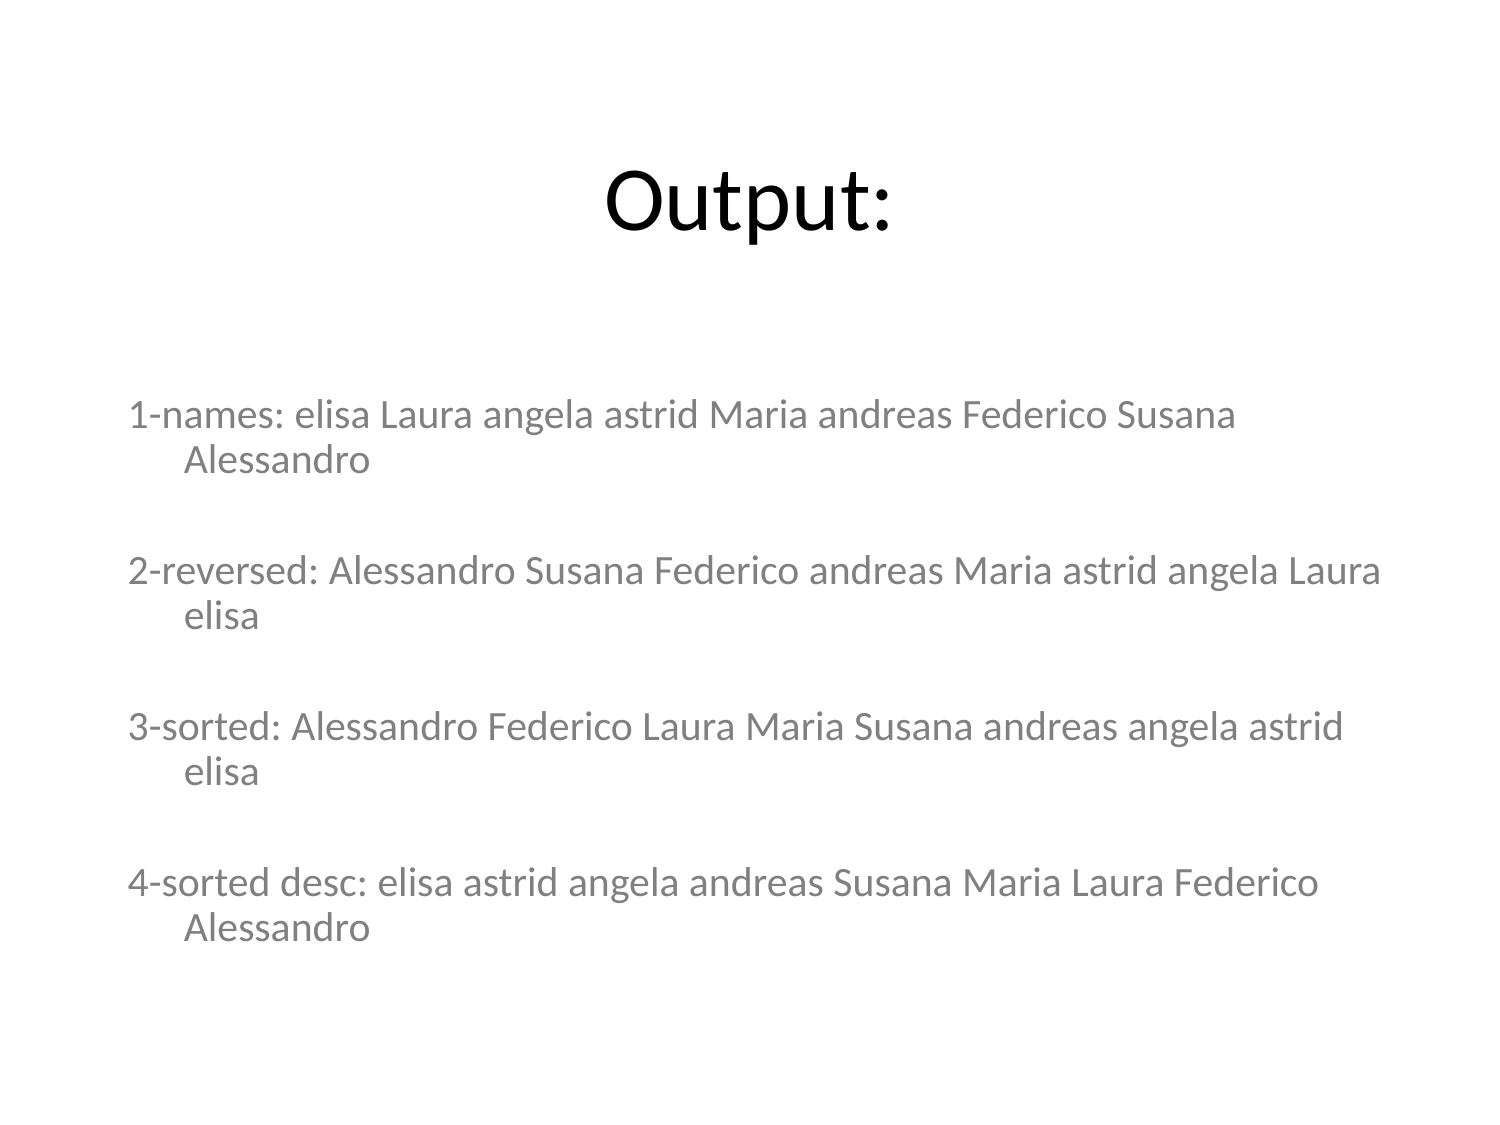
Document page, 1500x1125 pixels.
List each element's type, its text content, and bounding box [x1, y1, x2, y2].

list 1-names: elisa Laura angela astrid Maria andreas Federico Susana Alessandro 2-reversed: Alessandro Susana Federico andreas Maria astrid angela Laura elisa 3-sorted: Alessandro Federico Laura Maria Susana andreas angela astrid elisa 4-sorted desc: elisa astrid angela andreas Susana Maria Laura Federico Alessandro [112, 324, 1438, 1000]
title Output: [112, 99, 1388, 288]
